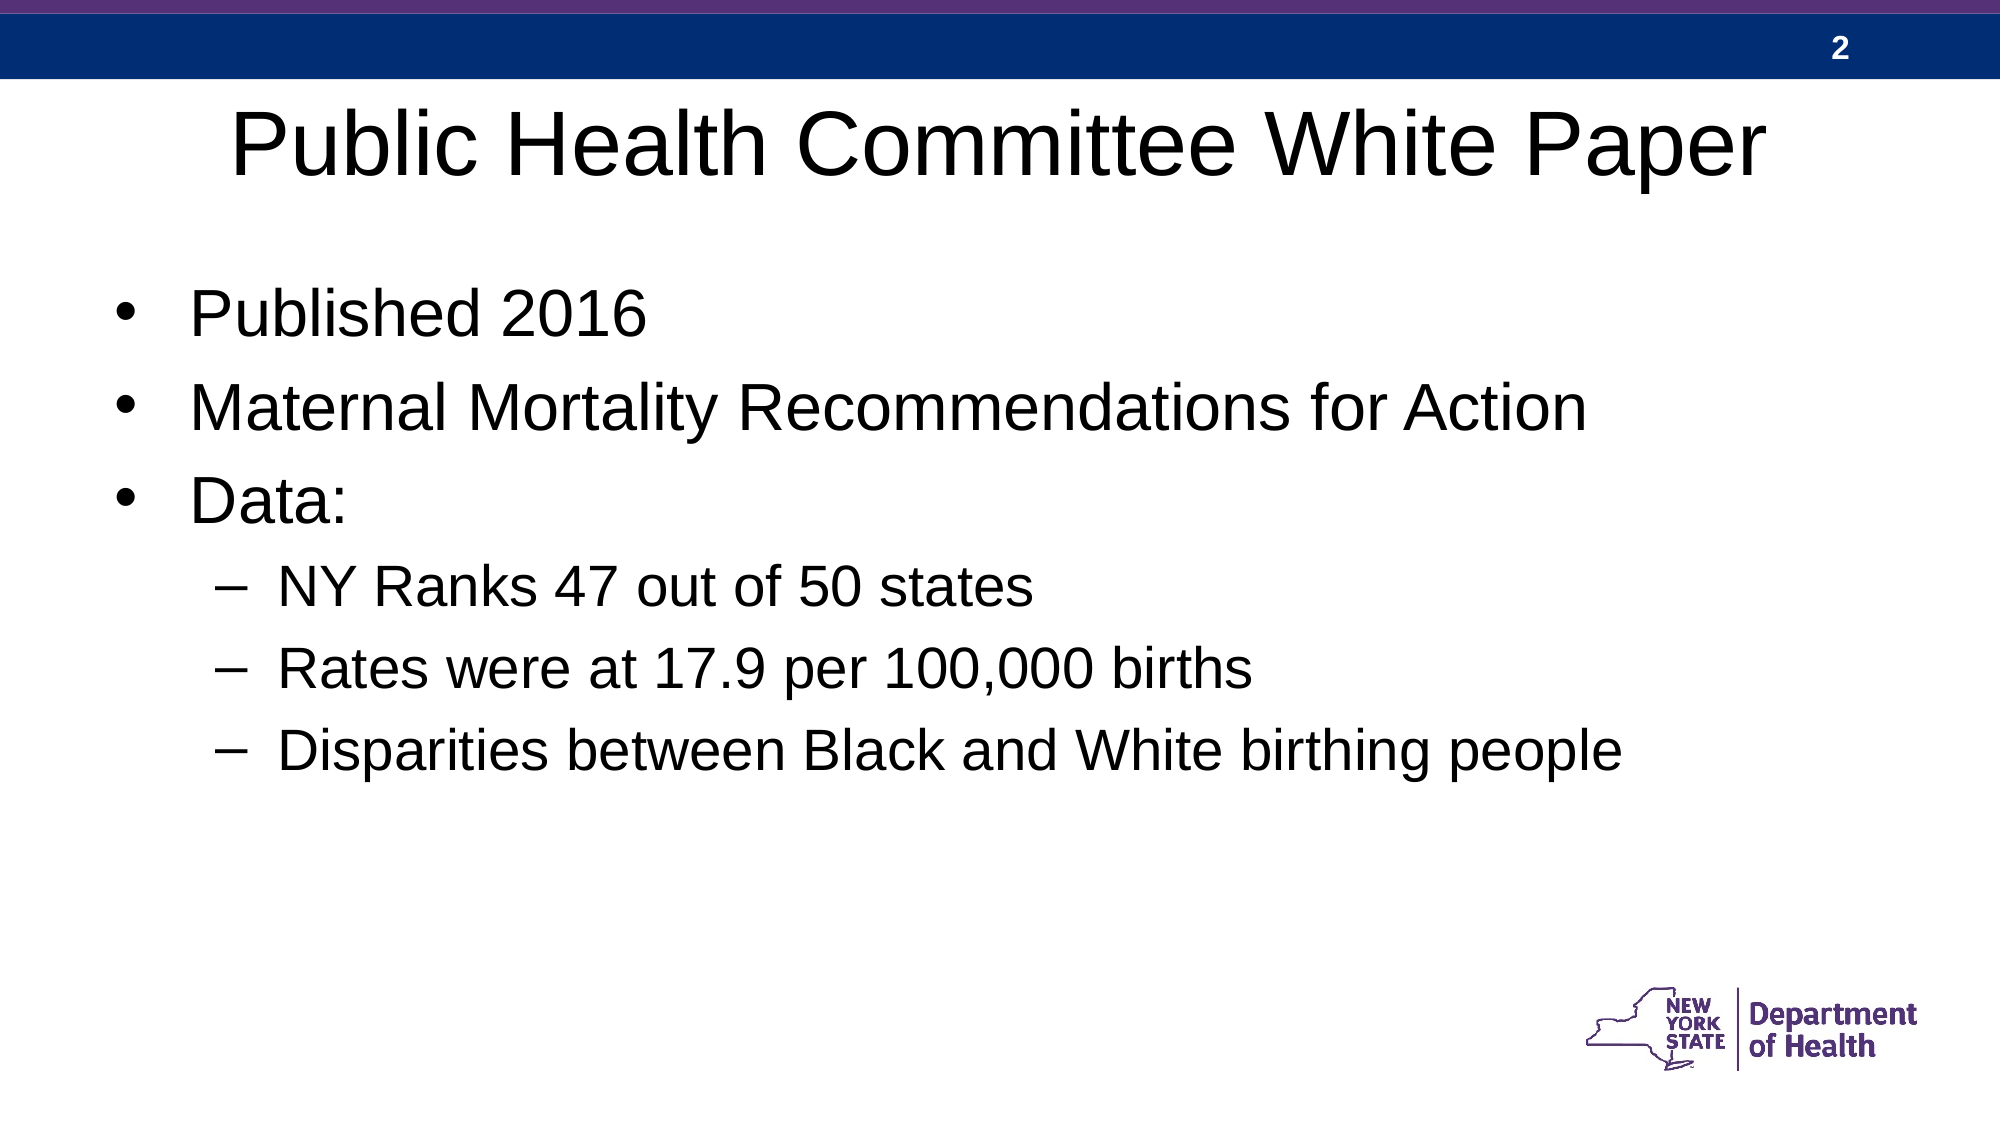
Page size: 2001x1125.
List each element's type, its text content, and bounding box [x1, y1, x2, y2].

picture [1586, 987, 1917, 1071]
title Public Health Committee White Paper [99, 45, 1900, 233]
list Published 2016 Maternal Mortality Recommendations for Action Data: NY Ranks 47 out of 50 states Rates were at 17.9 per 100,000 births Disparities between Black and White birthing people [99, 262, 1900, 1005]
